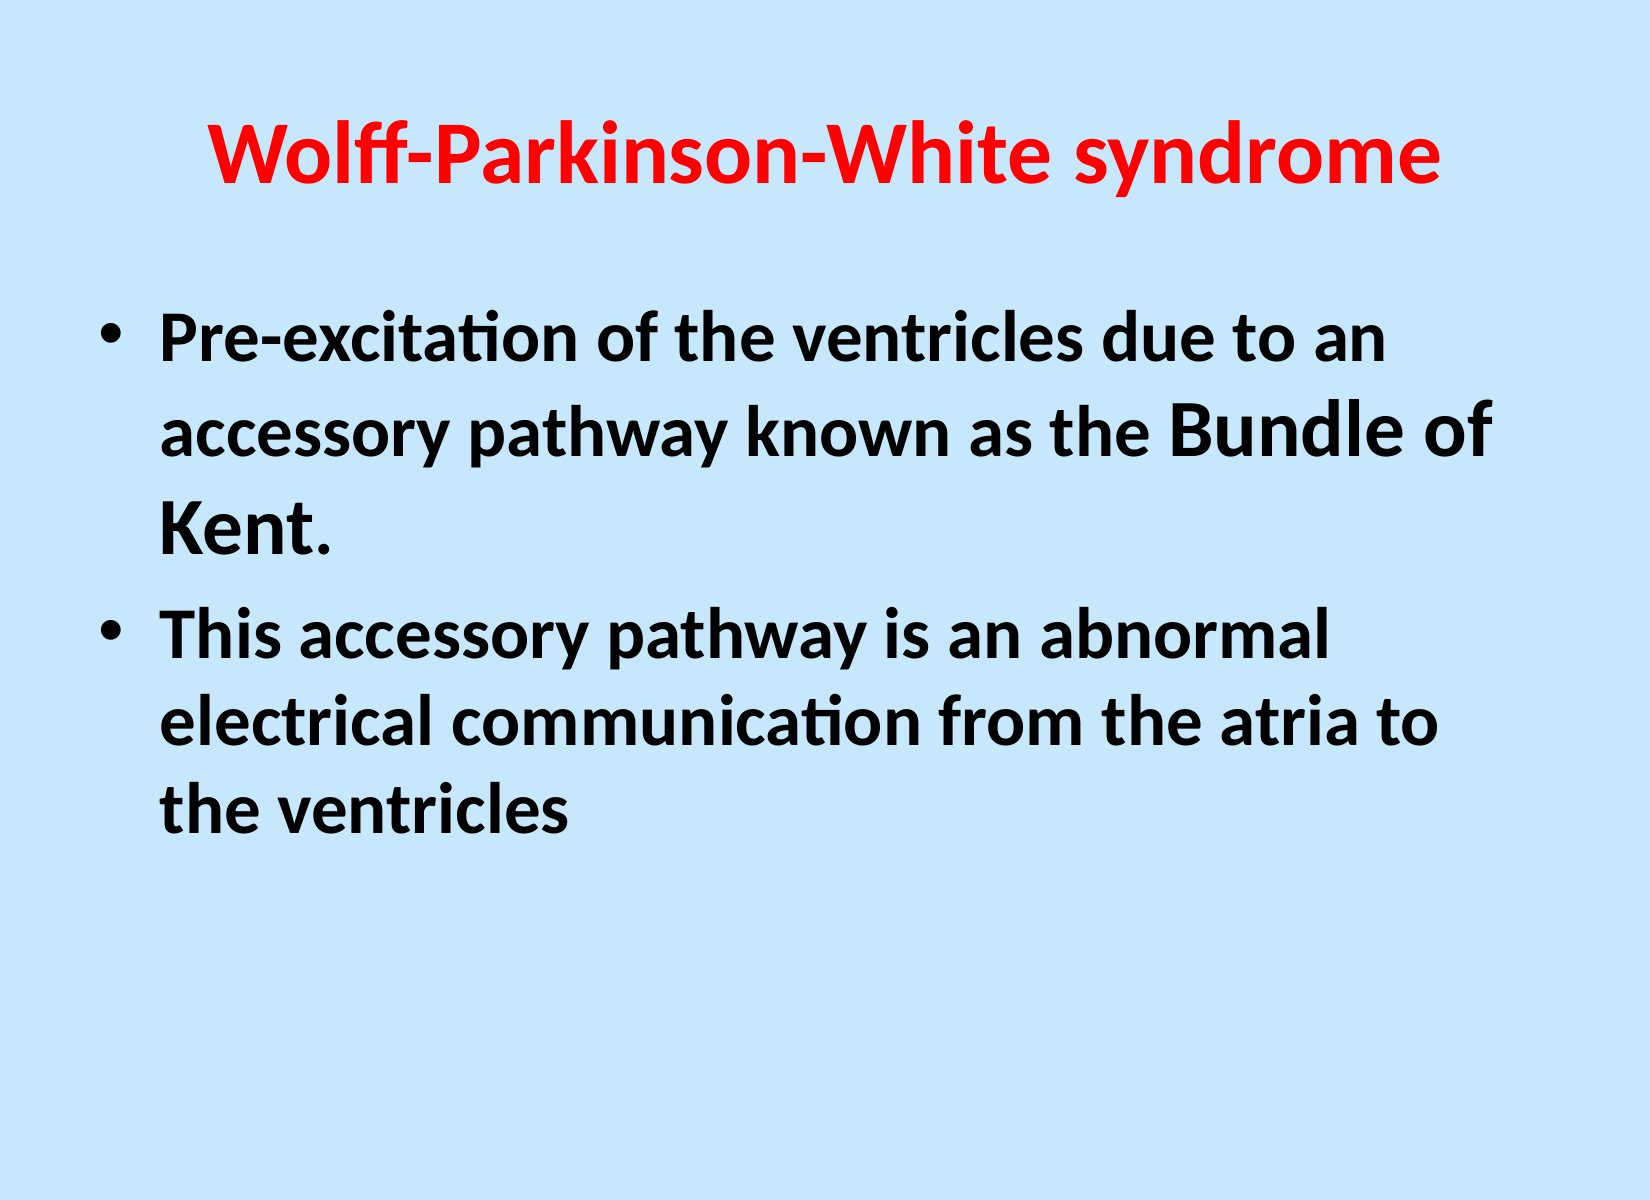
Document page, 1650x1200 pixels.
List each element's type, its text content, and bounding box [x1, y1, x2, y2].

list Pre-excitation of the ventricles due to an accessory pathway known as the Bundle of Kent. This accessory pathway is an abnormal electrical communication from the atria to the ventricles [82, 279, 1568, 1072]
title Wolff-Parkinson-White syndrome [82, 48, 1568, 249]
